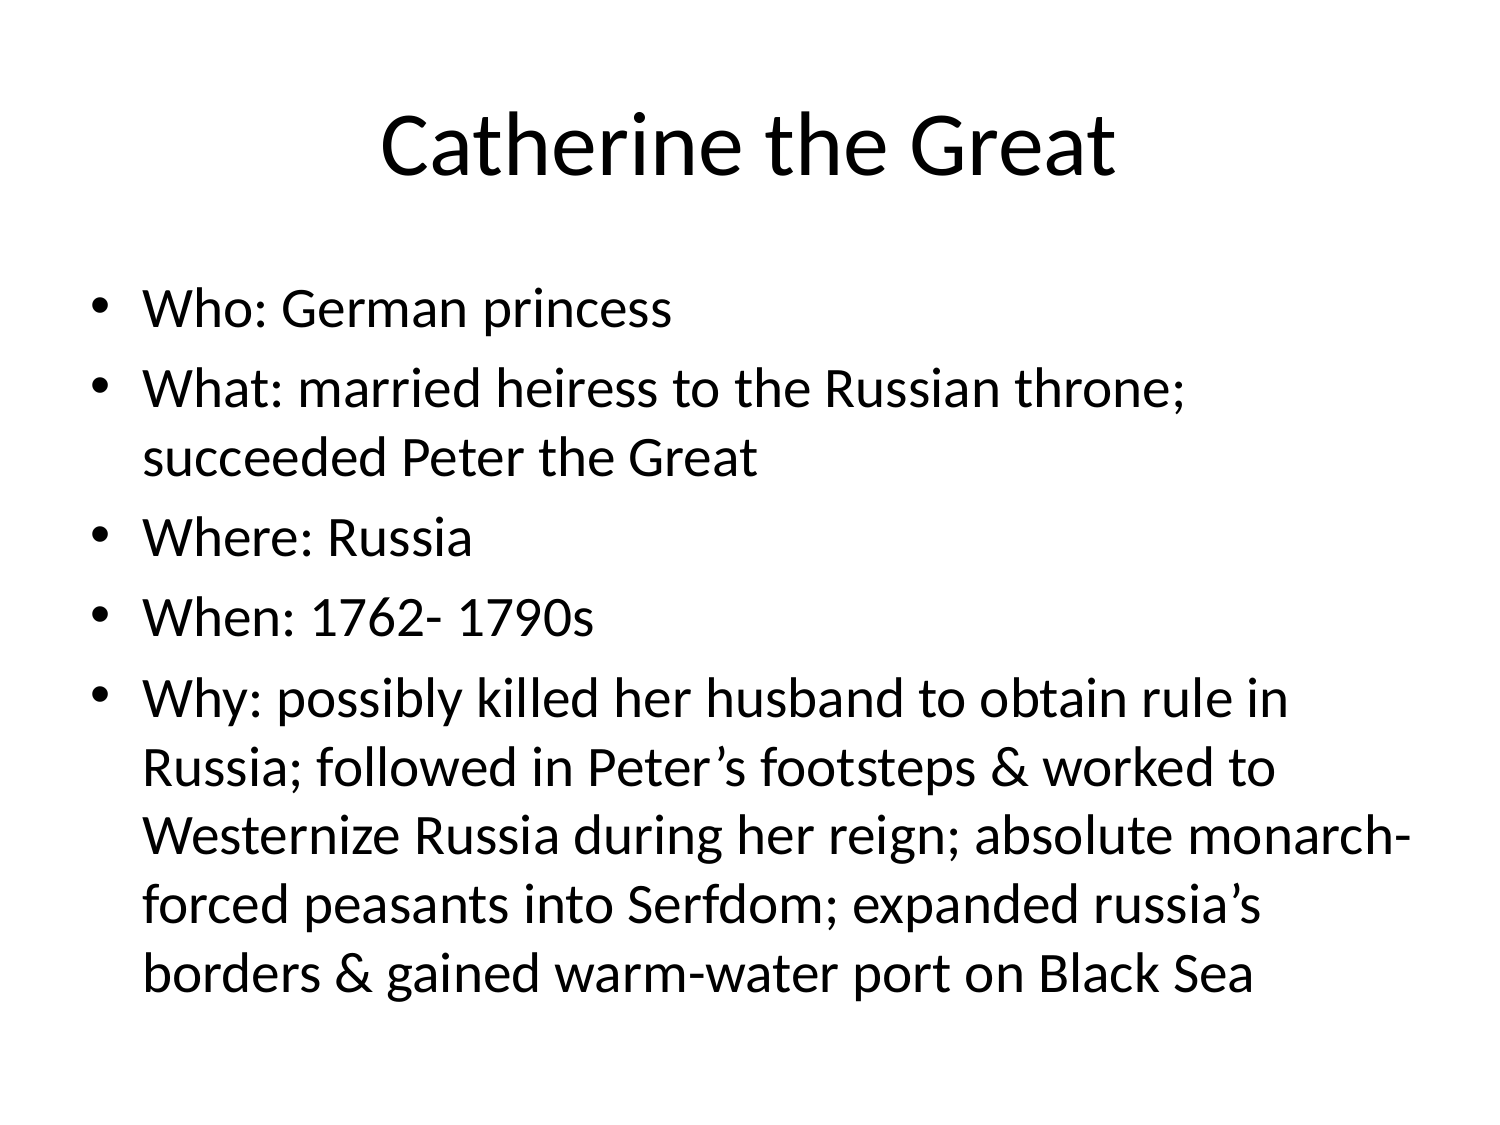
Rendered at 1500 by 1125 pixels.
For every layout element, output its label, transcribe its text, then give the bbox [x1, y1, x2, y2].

list Who: German princess What: married heiress to the Russian throne; succeeded Peter the Great Where: Russia When: 1762- 1790s Why: possibly killed her husband to obtain rule in Russia; followed in Peter’s footsteps & worked to Westernize Russia during her reign; absolute monarch- forced peasants into Serfdom; expanded russia’s borders & gained warm-water port on Black Sea [75, 262, 1438, 1063]
title Catherine the Great [75, 45, 1425, 233]
